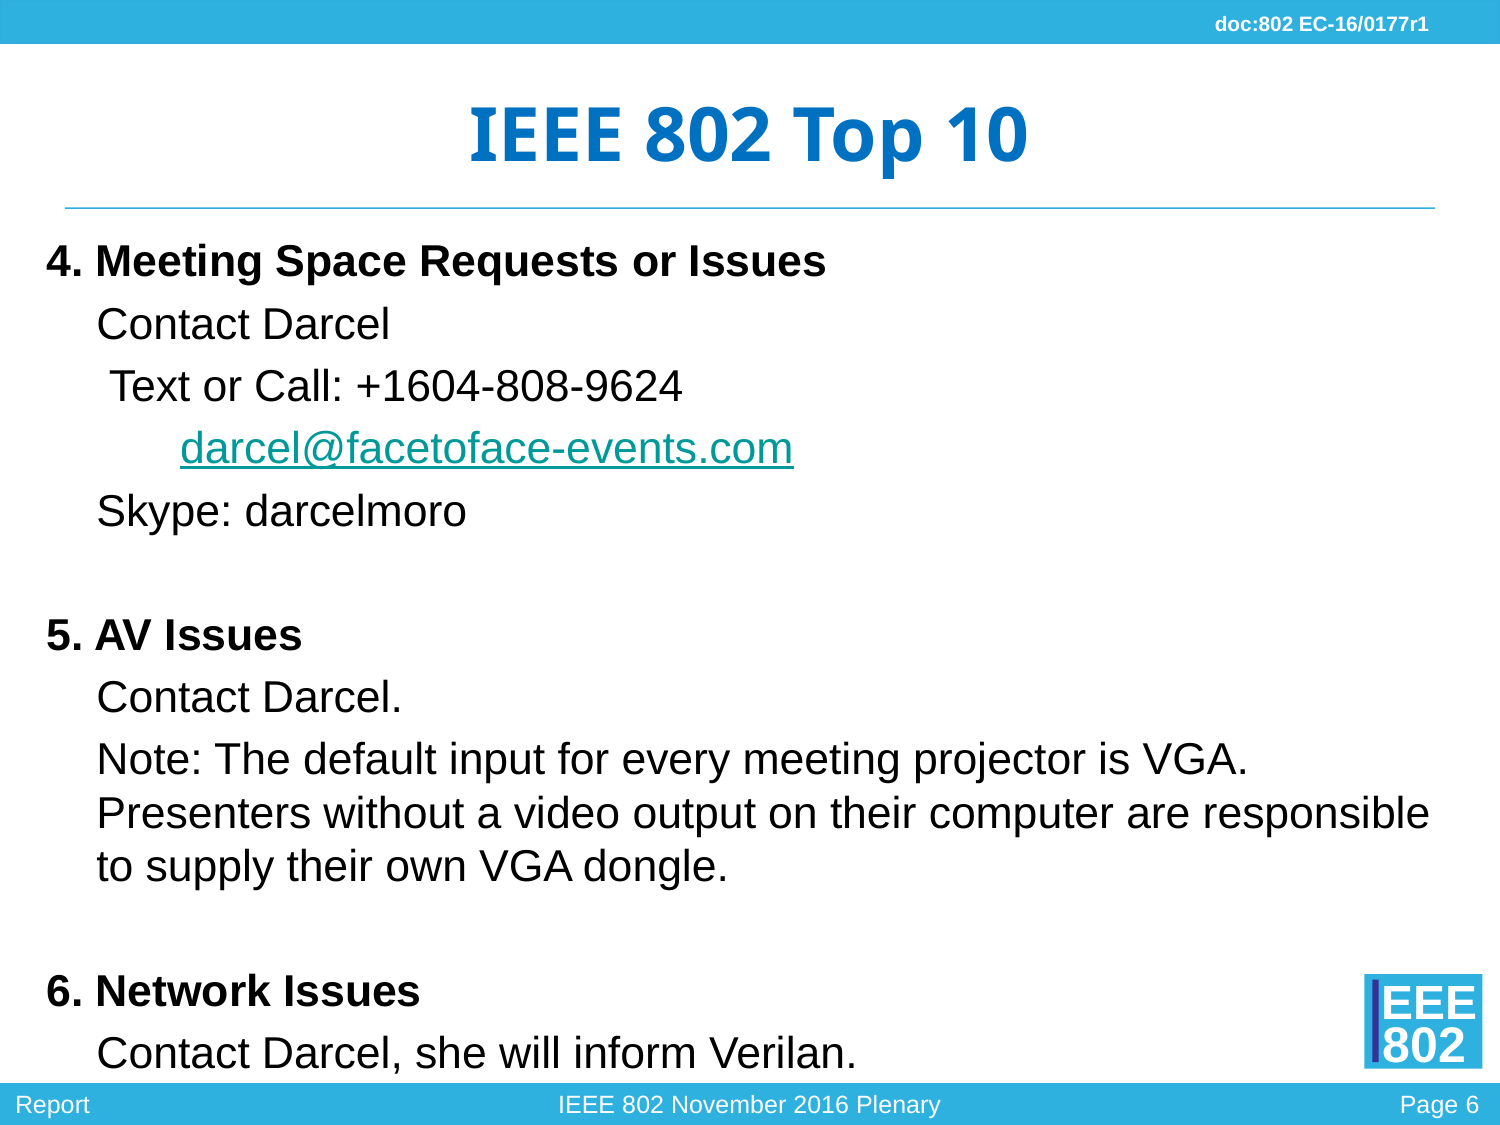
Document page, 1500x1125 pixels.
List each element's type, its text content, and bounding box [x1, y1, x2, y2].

title IEEE 802 Top 10 [75, 66, 1425, 197]
list 4. Meeting Space Requests or Issues Contact Darcel Text or Call: +1604-808-9624 darcel@facetoface-events.com Skype: darcelmoro 5. AV Issues Contact Darcel. Note: The default input for every meeting projector is VGA. Presenters without a video output on their computer are responsible to supply their own VGA dongle. 6. Network Issues Contact Darcel, she will inform Verilan. [31, 224, 1491, 1086]
